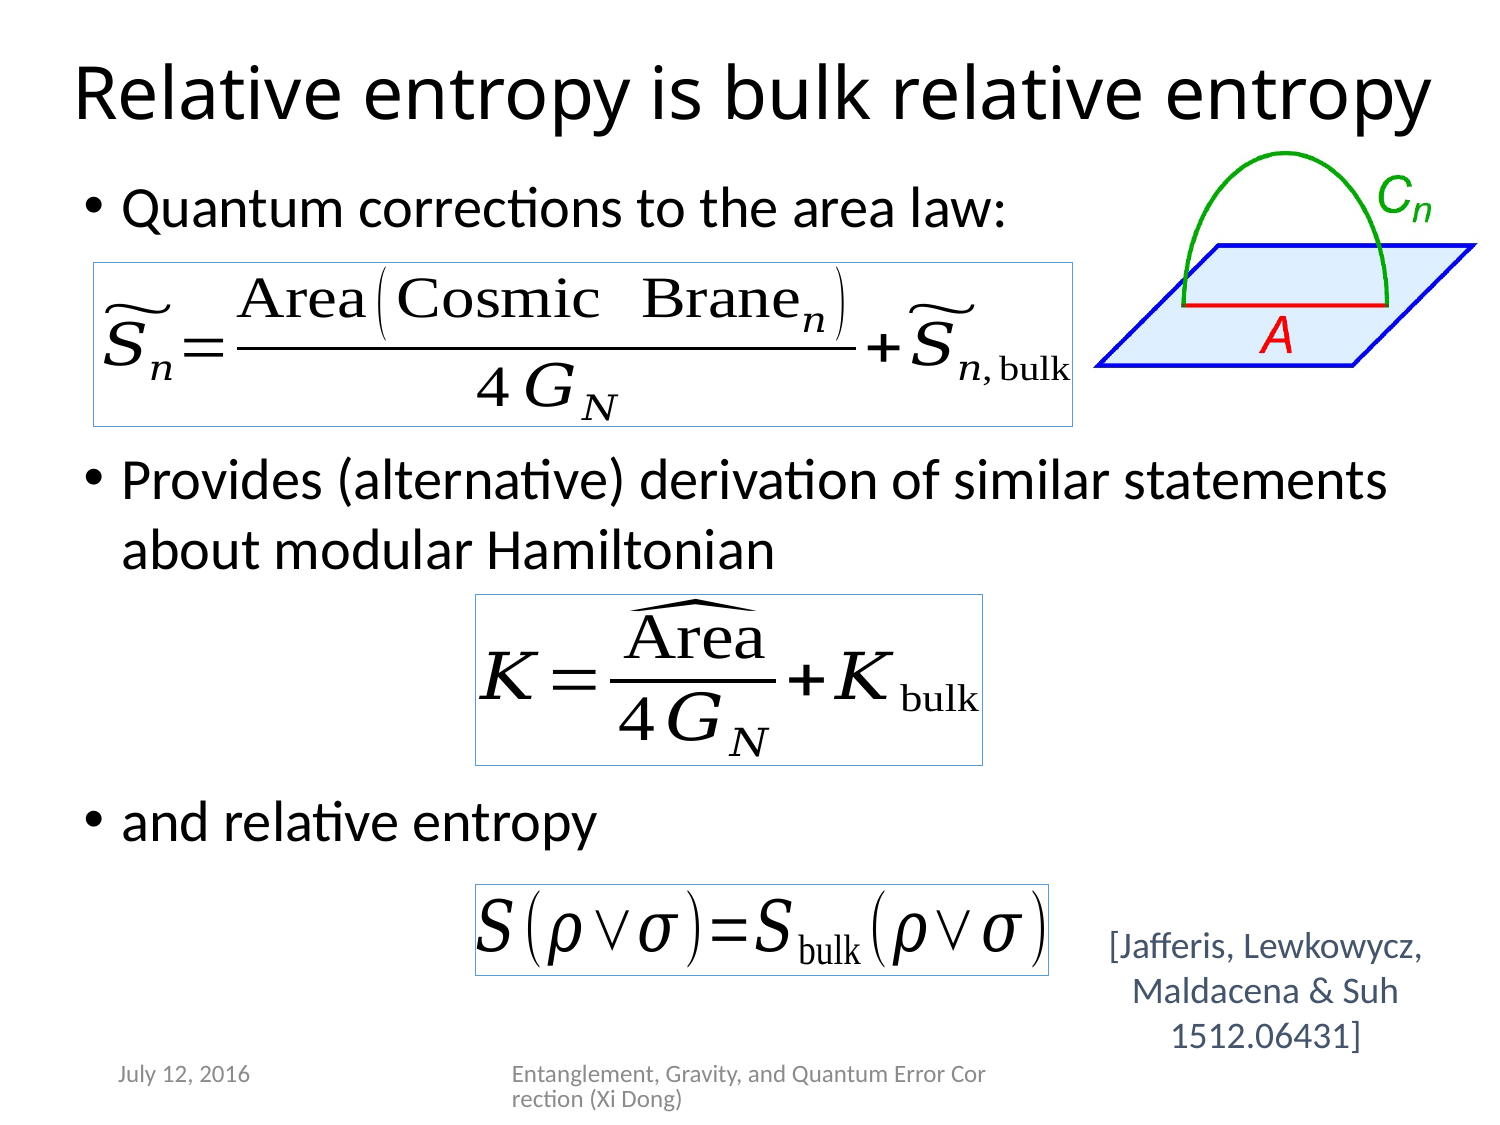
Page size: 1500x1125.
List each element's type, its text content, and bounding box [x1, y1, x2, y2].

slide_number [103, 1042, 441, 1103]
picture [1090, 145, 1480, 373]
text_box Relative entropy is bulk relative entropy [57, 14, 1464, 178]
footer Entanglement, Gravity, and Quantum Error Correction (Xi Dong) [496, 1042, 1004, 1103]
text_box [Jafferis, Lewkowycz, Maldacena & Suh 1512.06431] [1072, 913, 1459, 1064]
